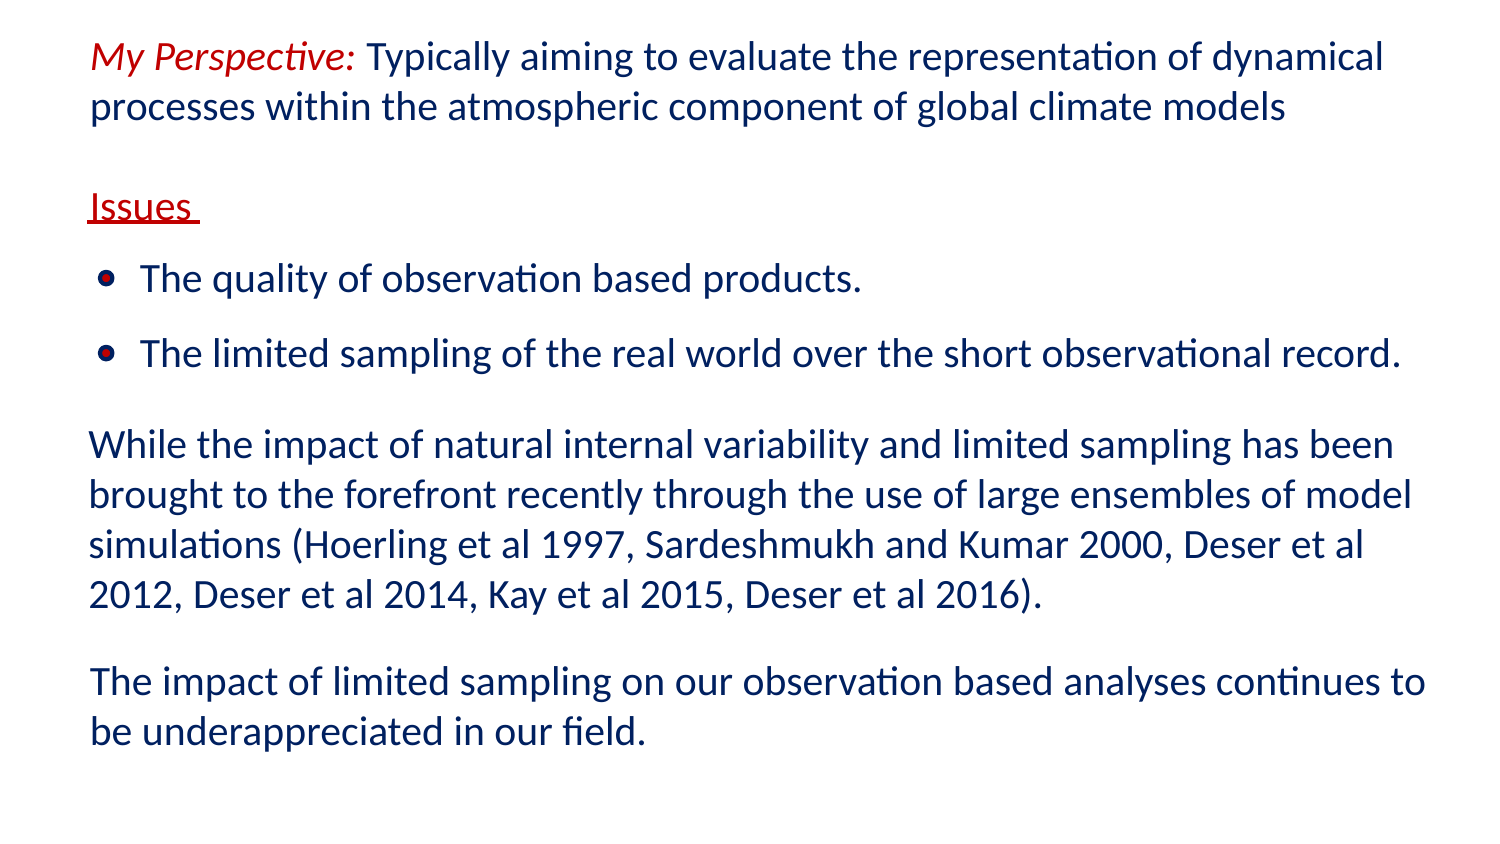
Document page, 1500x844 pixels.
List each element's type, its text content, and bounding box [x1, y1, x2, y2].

text_box My Perspective: Typically aiming to evaluate the representation of dynamical processes within the atmospheric component of global climate models [75, 21, 1500, 137]
text_box [97, 269, 115, 287]
text_box Issues [75, 171, 1500, 237]
text_box The limited sampling of the real world over the short observational record. [124, 318, 1463, 384]
text_box The impact of limited sampling on our observation based analyses continues to be underappreciated in our field. [75, 646, 1450, 762]
text_box While the impact of natural internal variability and limited sampling has been brought to the forefront recently through the use of large ensembles of model simulations (Hoerling et al 1997, Sardeshmukh and Kumar 2000, Deser et al 2012, Deser et al 2014, Kay et al 2015, Deser et al 2016). [73, 409, 1449, 625]
text_box [97, 344, 115, 362]
text_box The quality of observation based products. [125, 243, 1500, 308]
